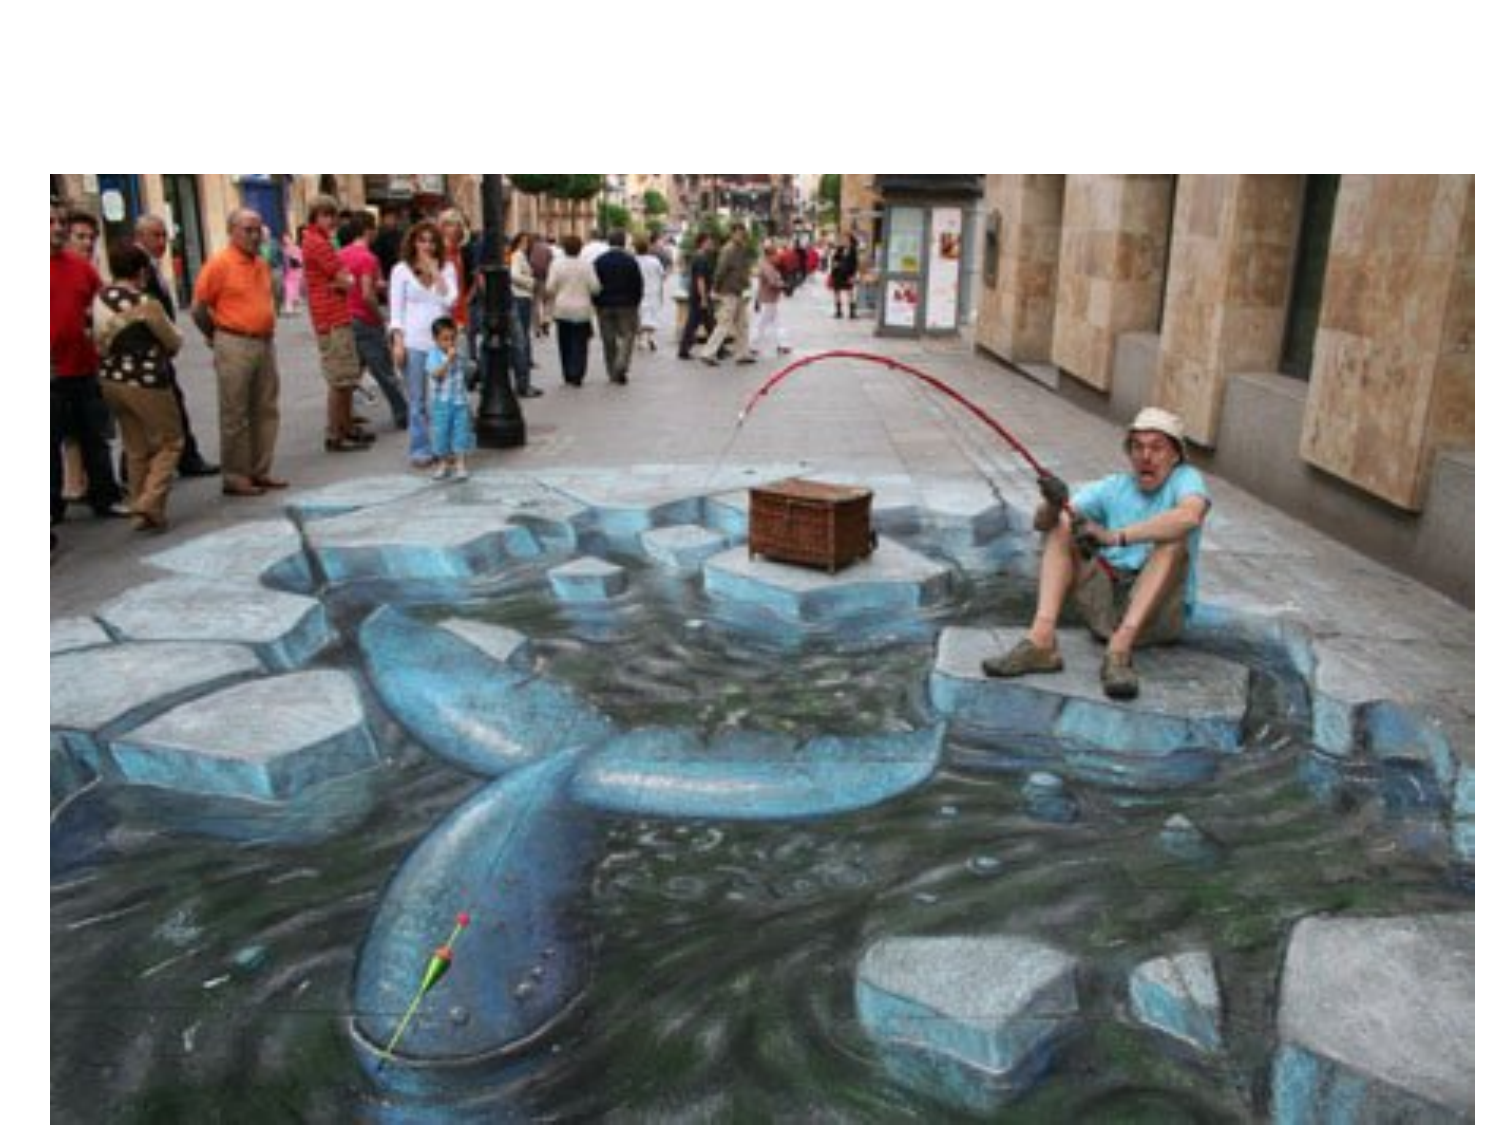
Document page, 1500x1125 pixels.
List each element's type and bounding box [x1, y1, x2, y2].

picture [49, 174, 1476, 1125]
